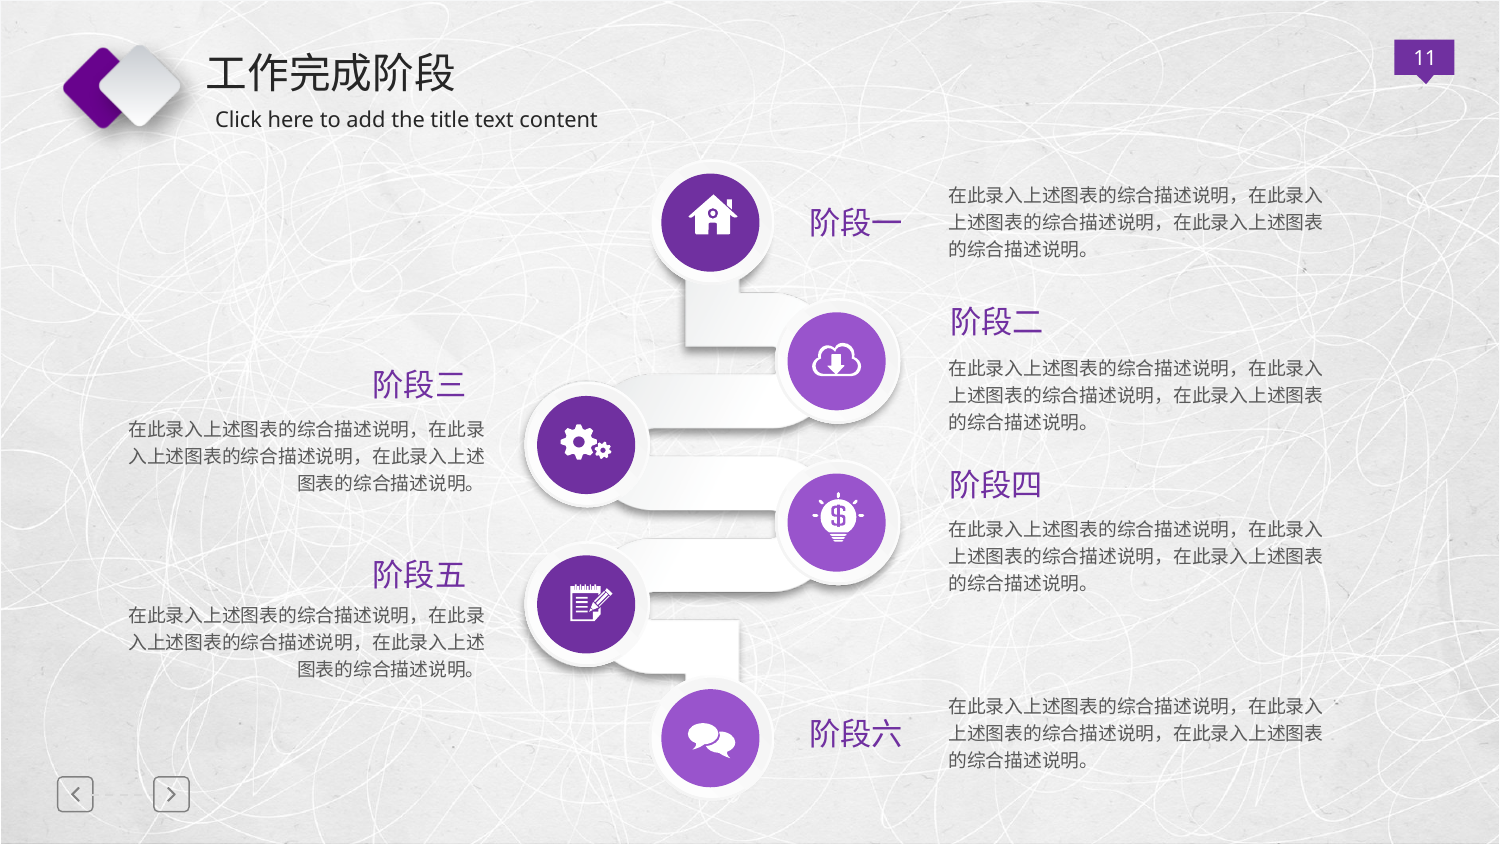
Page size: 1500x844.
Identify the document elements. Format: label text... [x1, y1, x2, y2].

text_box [1, 1, 1499, 844]
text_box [812, 492, 865, 542]
text_box 在此录入上述图表的综合描述说明，在此录入上述图表的综合描述说明，在此录入上述图表的综合描述说明。 [112, 593, 473, 686]
text_box 阶段三 [361, 359, 473, 407]
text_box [524, 381, 650, 508]
picture [49, 34, 190, 151]
title 工作完成阶段 [194, 41, 470, 103]
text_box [775, 459, 901, 585]
text_box 在此录入上述图表的综合描述说明，在此录入上述图表的综合描述说明，在此录入上述图表的综合描述说明。 [112, 407, 473, 500]
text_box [570, 584, 613, 622]
text_box 在此录入上述图表的综合描述说明，在此录入上述图表的综合描述说明，在此录入上述图表的综合描述说明。 [950, 507, 1338, 600]
picture [473, 146, 951, 819]
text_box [688, 194, 738, 235]
text_box 在此录入上述图表的综合描述说明，在此录入上述图表的综合描述说明，在此录入上述图表的综合描述说明。 [950, 173, 1338, 266]
text_box 在此录入上述图表的综合描述说明，在此录入上述图表的综合描述说明，在此录入上述图表的综合描述说明。 [950, 347, 1338, 439]
text_box 阶段二 [950, 296, 1056, 346]
text_box 阶段四 [950, 459, 1055, 507]
text_box 阶段五 [361, 550, 473, 593]
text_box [560, 424, 612, 460]
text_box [648, 159, 775, 285]
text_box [687, 723, 736, 759]
text_box 在此录入上述图表的综合描述说明，在此录入上述图表的综合描述说明，在此录入上述图表的综合描述说明。 [950, 684, 1338, 777]
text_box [775, 298, 901, 424]
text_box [524, 541, 650, 667]
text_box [648, 675, 775, 801]
